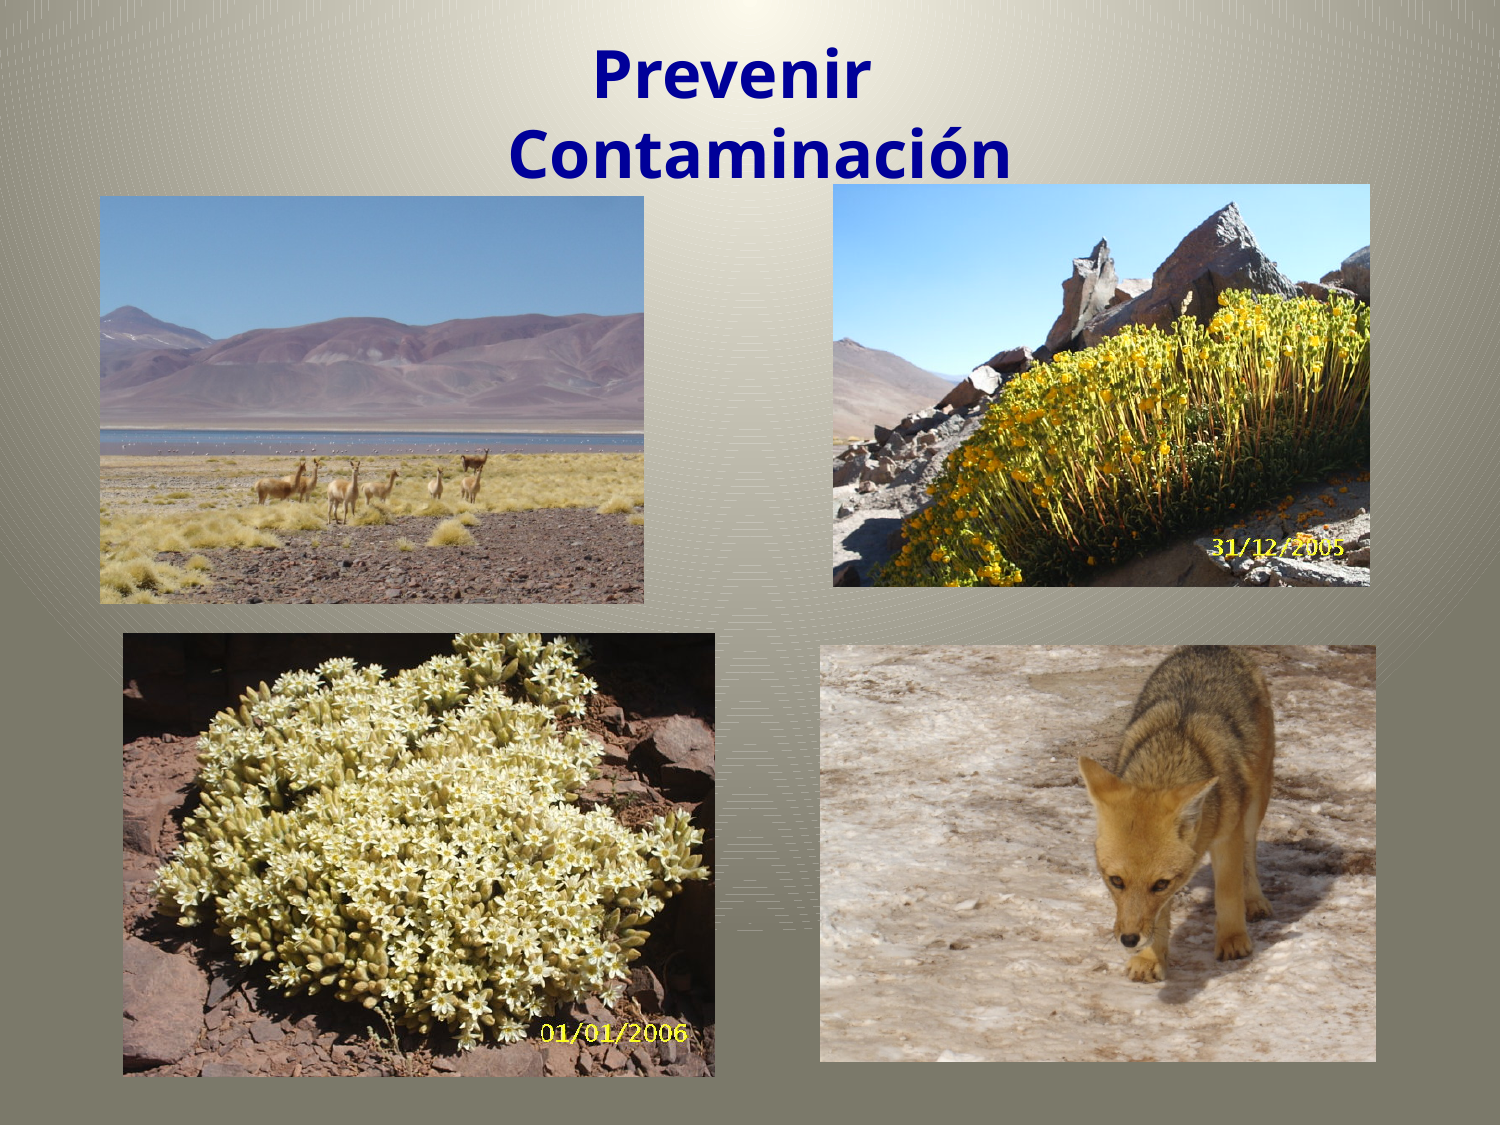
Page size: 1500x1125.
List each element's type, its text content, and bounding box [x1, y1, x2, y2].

text_box Prevenir Contaminación [383, 24, 1081, 200]
picture [833, 184, 1370, 587]
text_box [41, 113, 1424, 905]
picture [123, 633, 715, 1077]
picture [820, 644, 1377, 1062]
picture [100, 196, 644, 605]
